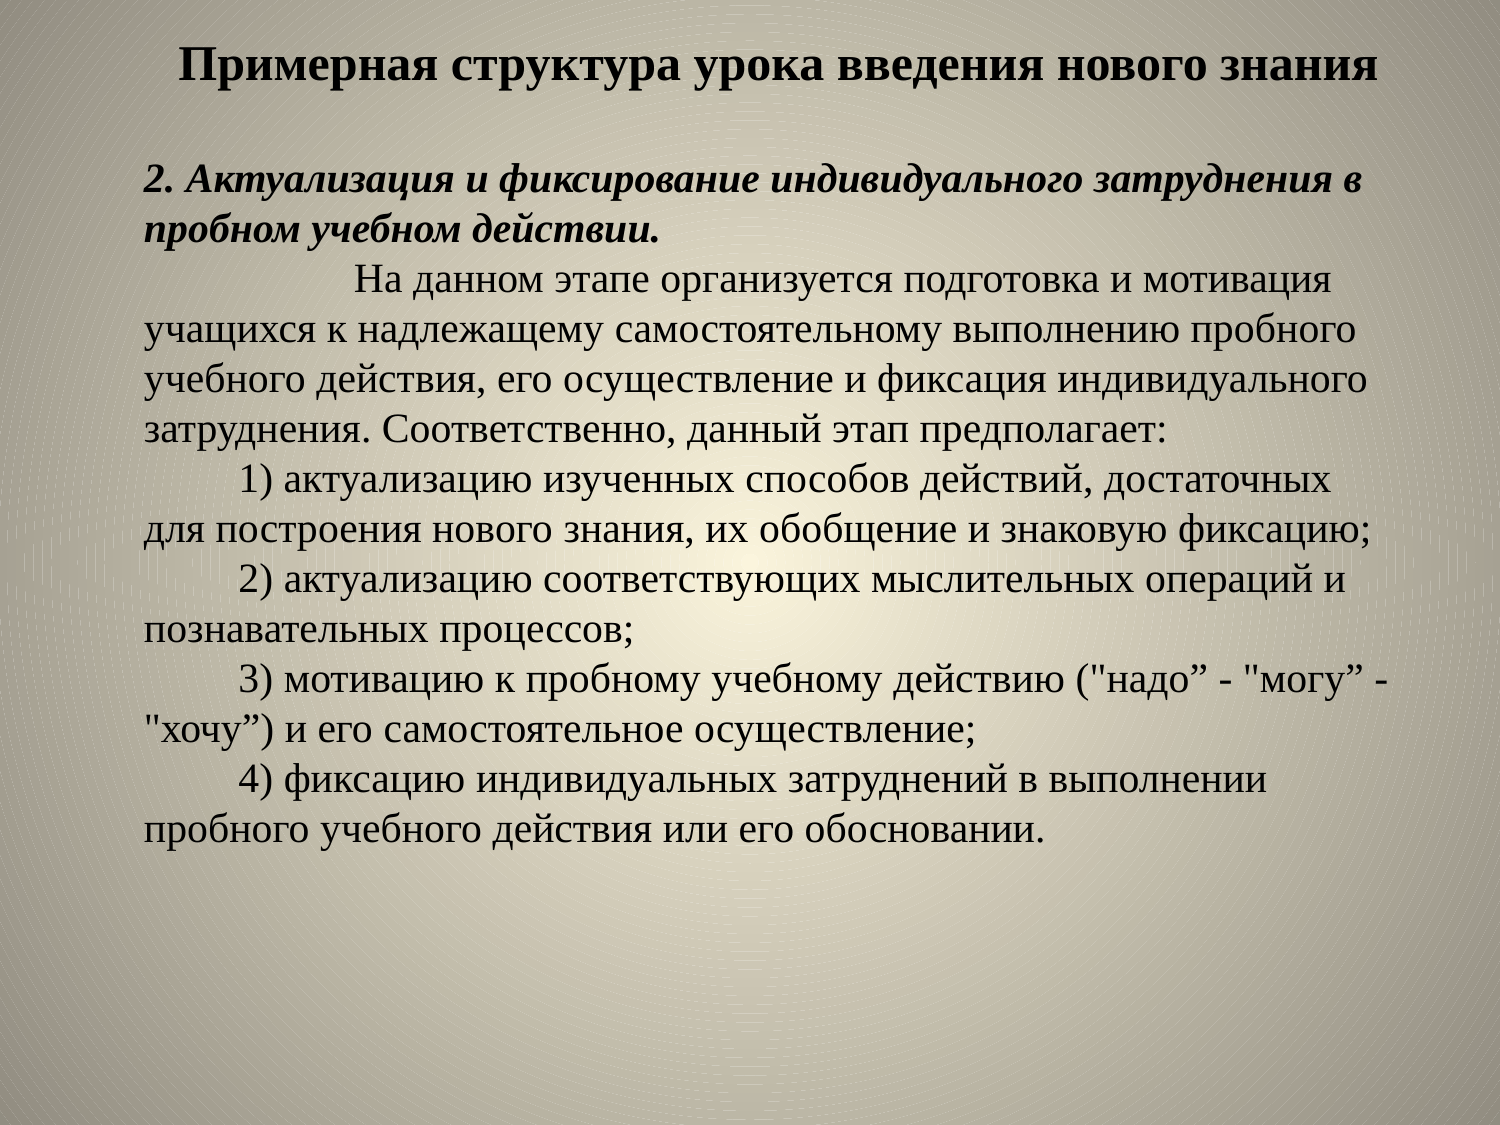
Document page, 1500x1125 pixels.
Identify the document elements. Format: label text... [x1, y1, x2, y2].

text_box Примерная структура урока введения нового знания 2. Актуализация и фиксирование индивидуального затруднения в пробном учебном действии. На данном этапе организуется подготовка и мотивация учащихся к надлежащему самостоятельному выполнению пробного учебного действия, его осуществление и фиксация индивидуального затруднения. Соответственно, данный этап предполагает: 1) актуализацию изученных способов действий, достаточных для построения нового знания, их обобщение и знаковую фиксацию; 2) актуализацию соответствующих мыслительных операций и познавательных процессов; 3) мотивацию к пробному учебному действию ("надо” - "могу” - "хочу”) и его самостоятельное осуществление; 4) фиксацию индивидуальных затруднений в выполнении пробного учебного действия или его обосновании. [128, 23, 1418, 859]
